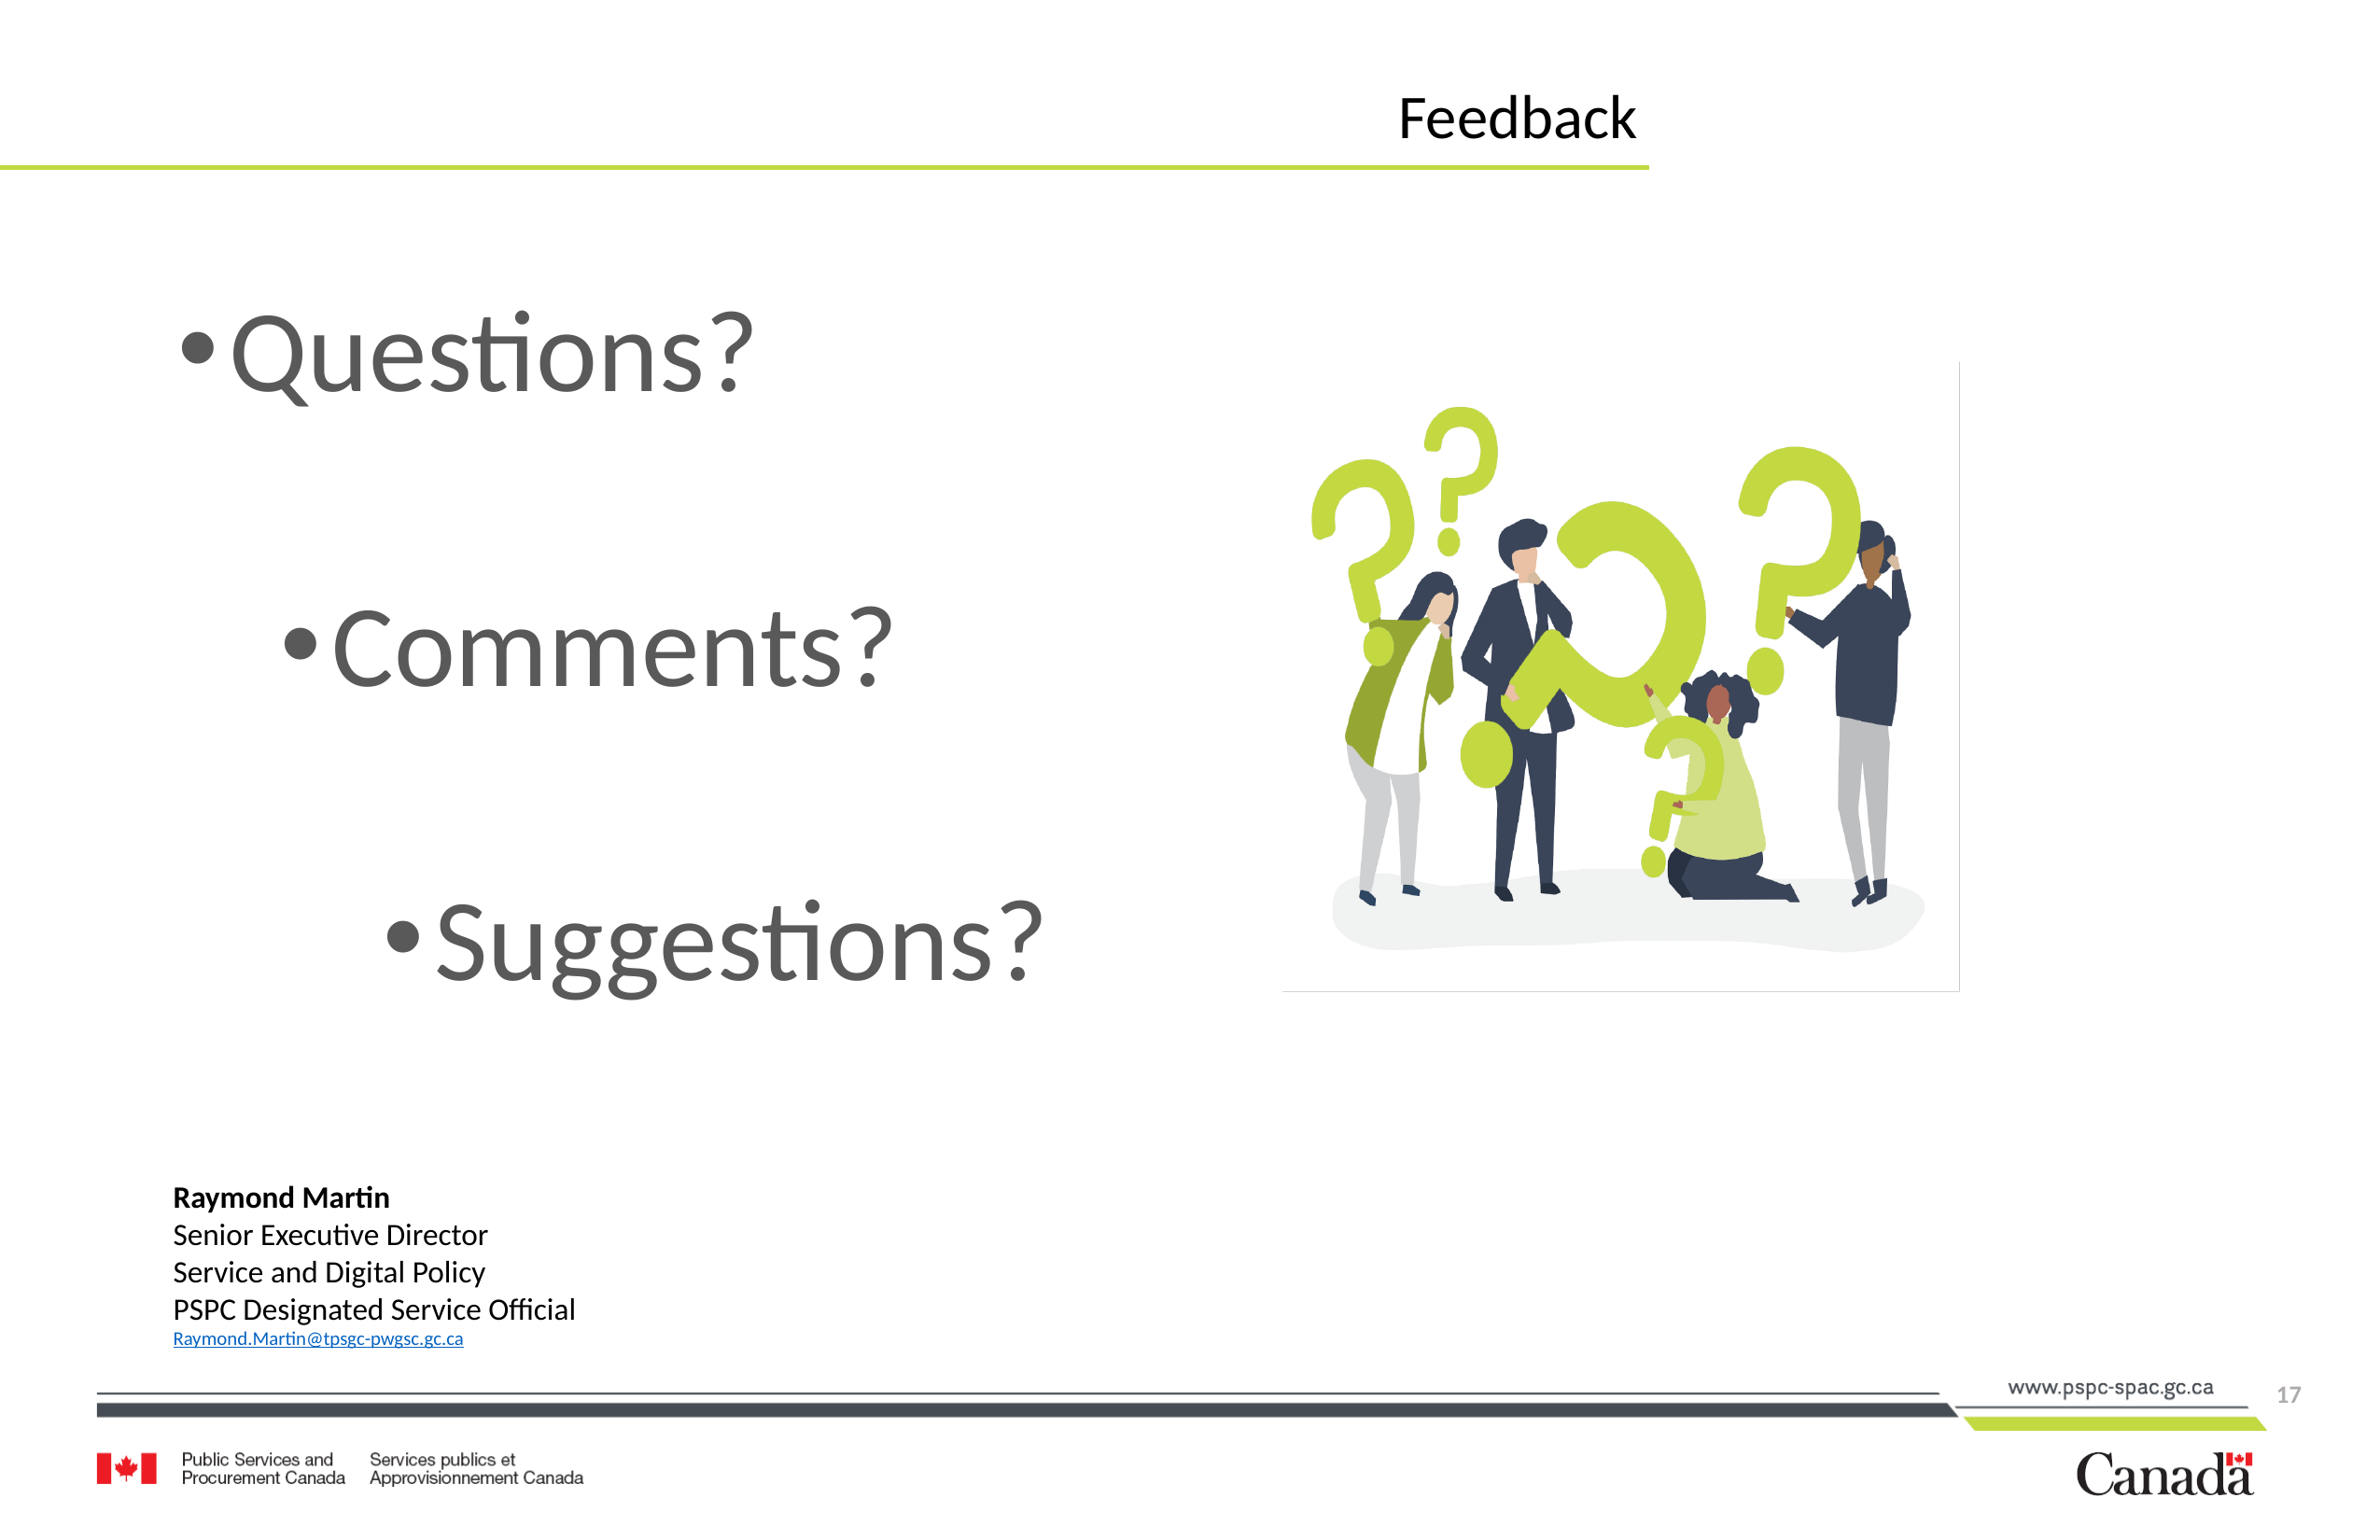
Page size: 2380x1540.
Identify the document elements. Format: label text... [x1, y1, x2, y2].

picture [1281, 361, 1960, 992]
picture [2026, 1452, 2255, 1498]
text_box Raymond Martin Senior Executive Director Service and Digital Policy PSPC Designated Service Official Raymond.Martin@tpsgc-pwgsc.gc.ca [163, 1171, 607, 1347]
picture [96, 1441, 624, 1487]
picture [96, 1382, 2267, 1431]
title Feedback [0, 56, 1652, 182]
list Questions? Comments? Suggestions? [163, 284, 2217, 1154]
